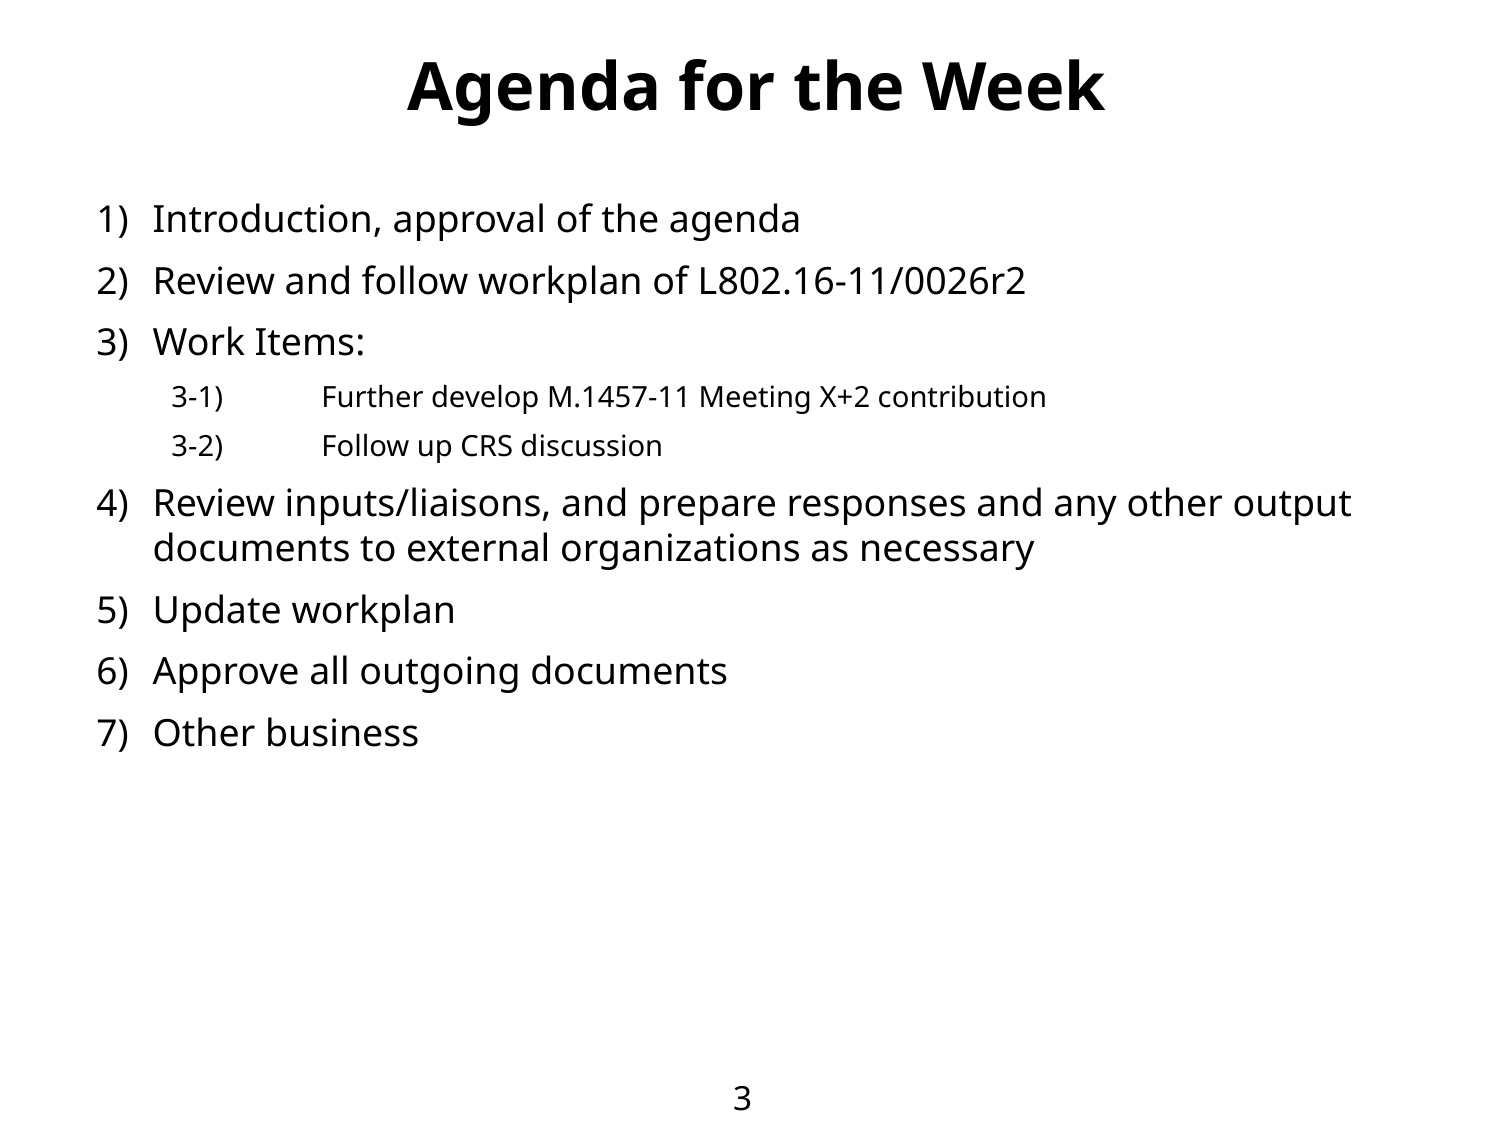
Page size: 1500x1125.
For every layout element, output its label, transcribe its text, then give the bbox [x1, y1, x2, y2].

text_box Agenda for the Week [74, 36, 1425, 152]
list Introduction, approval of the agenda Review and follow workplan of L802.16-11/0026r2 Work Items: 3-1) Further develop M.1457-11 Meeting X+2 contribution 3-2) Follow up CRS discussion Review inputs/liaisons, and prepare responses and any other output documents to external organizations as necessary Update workplan Approve all outgoing documents Other business [75, 187, 1425, 1005]
